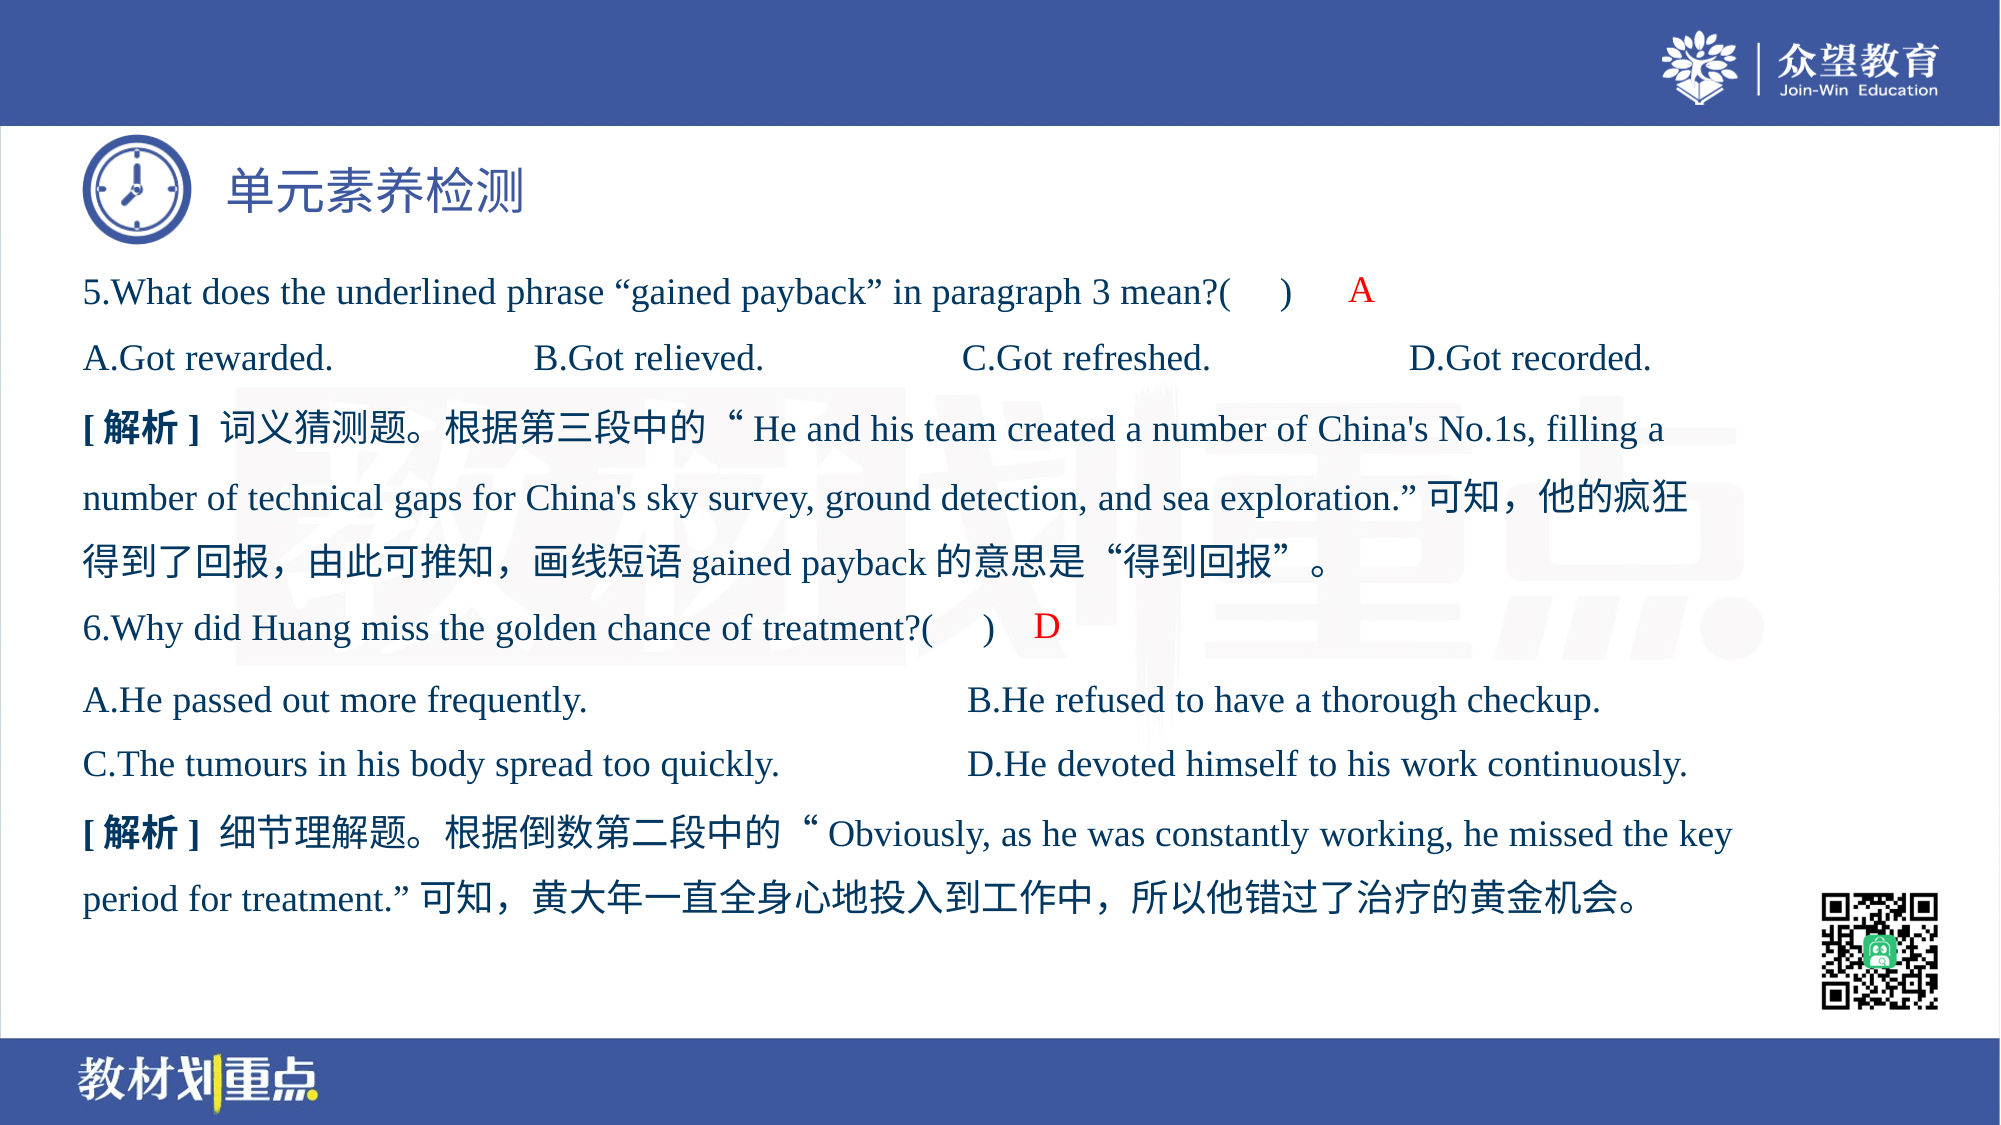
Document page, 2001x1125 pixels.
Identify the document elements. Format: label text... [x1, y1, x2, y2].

text_box A [1334, 245, 1389, 304]
text_box 6.Why did Huang miss the golden chance of treatment?( ) [82, 583, 1817, 642]
text_box [解析] 词义猜测题。根据第三段中的“He and his team created a number of China's No.1s, filling a number of technical gaps for China's sky survey, ground detection, and sea exploration.”可知，他的疯狂 得到了回报，由此可推知，画线短语gained payback的意思是“得到回报”。 [82, 380, 1817, 576]
text_box D [1019, 581, 1075, 640]
picture [0, 0, 2000, 1125]
text_box A.He passed out more frequently. B.He refused to have a thorough checkup. C.The tumours in his body spread too quickly. D.He devoted himself to his work continuously. [82, 651, 1817, 778]
text_box [解析] 细节理解题。根据倒数第二段中的“Obviously, as he was constantly working, he missed the key period for treatment.”可知，黄大年一直全身心地投入到工作中，所以他错过了治疗的黄金机会。 [82, 785, 1817, 912]
text_box 5.What does the underlined phrase “gained payback” in paragraph 3 mean?( ) [82, 247, 1817, 306]
text_box A.Got rewarded. B.Got relieved. C.Got refreshed. D.Got recorded. [82, 313, 1817, 371]
